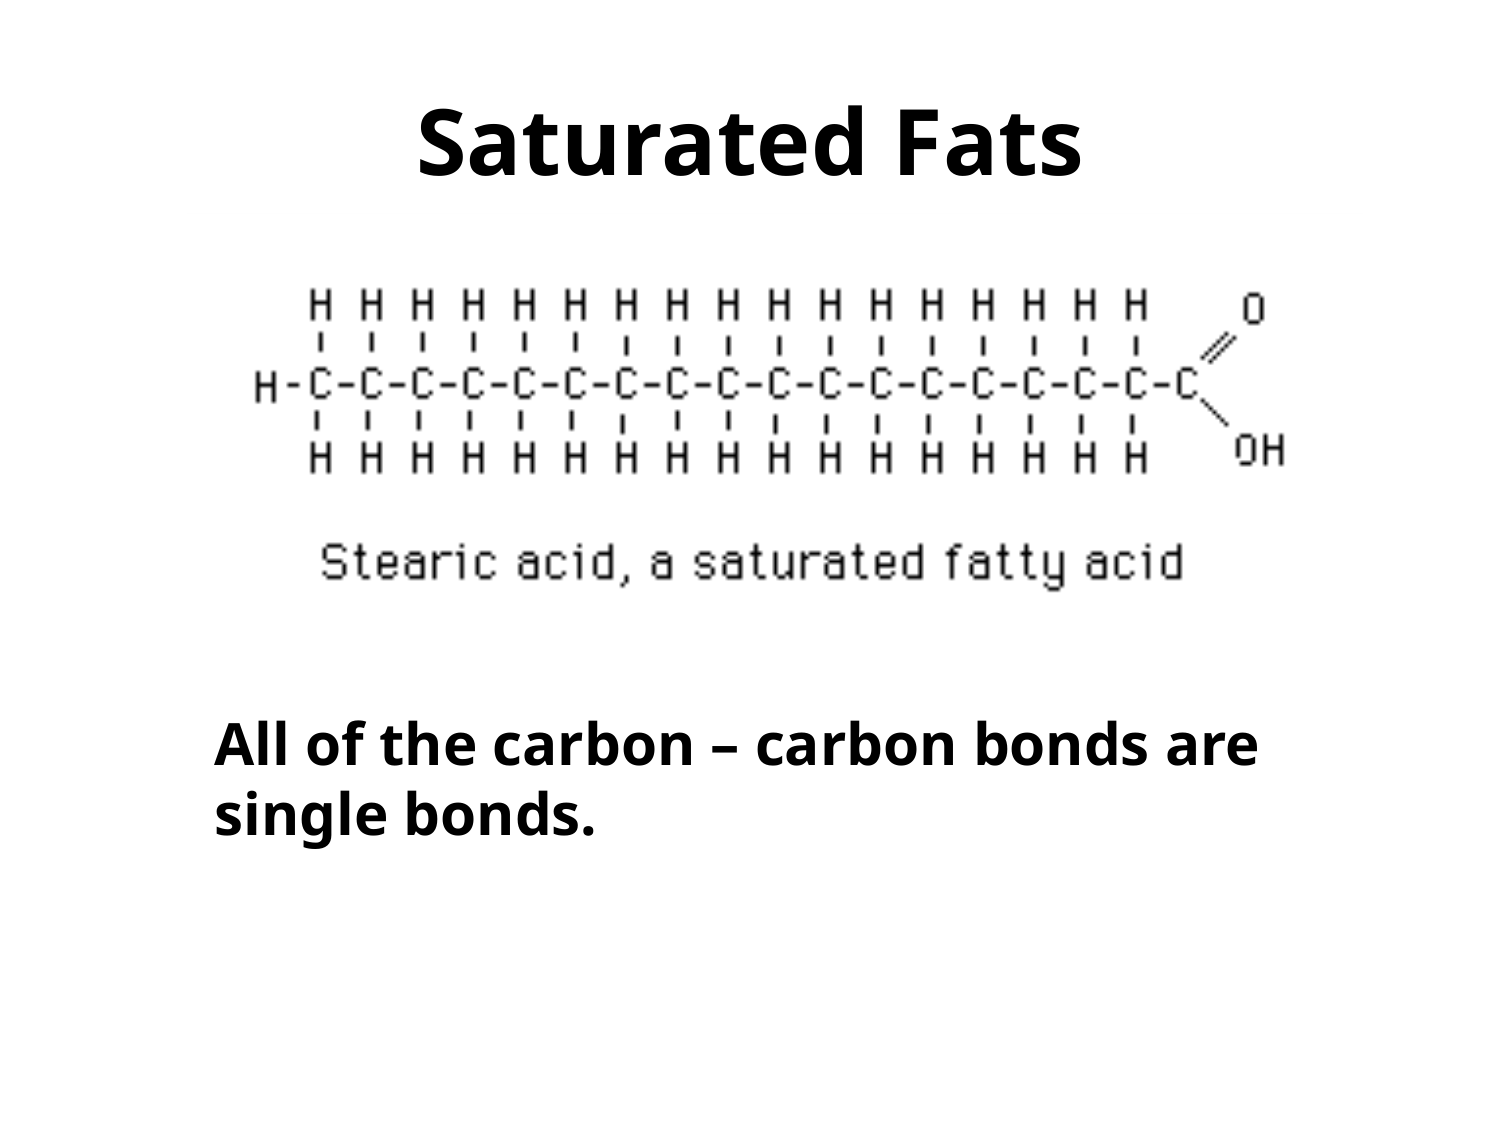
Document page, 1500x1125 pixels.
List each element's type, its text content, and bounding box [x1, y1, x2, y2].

title Saturated Fats [74, 44, 1426, 233]
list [187, 212, 1363, 660]
text_box All of the carbon – carbon bonds are single bonds. [199, 699, 1413, 855]
